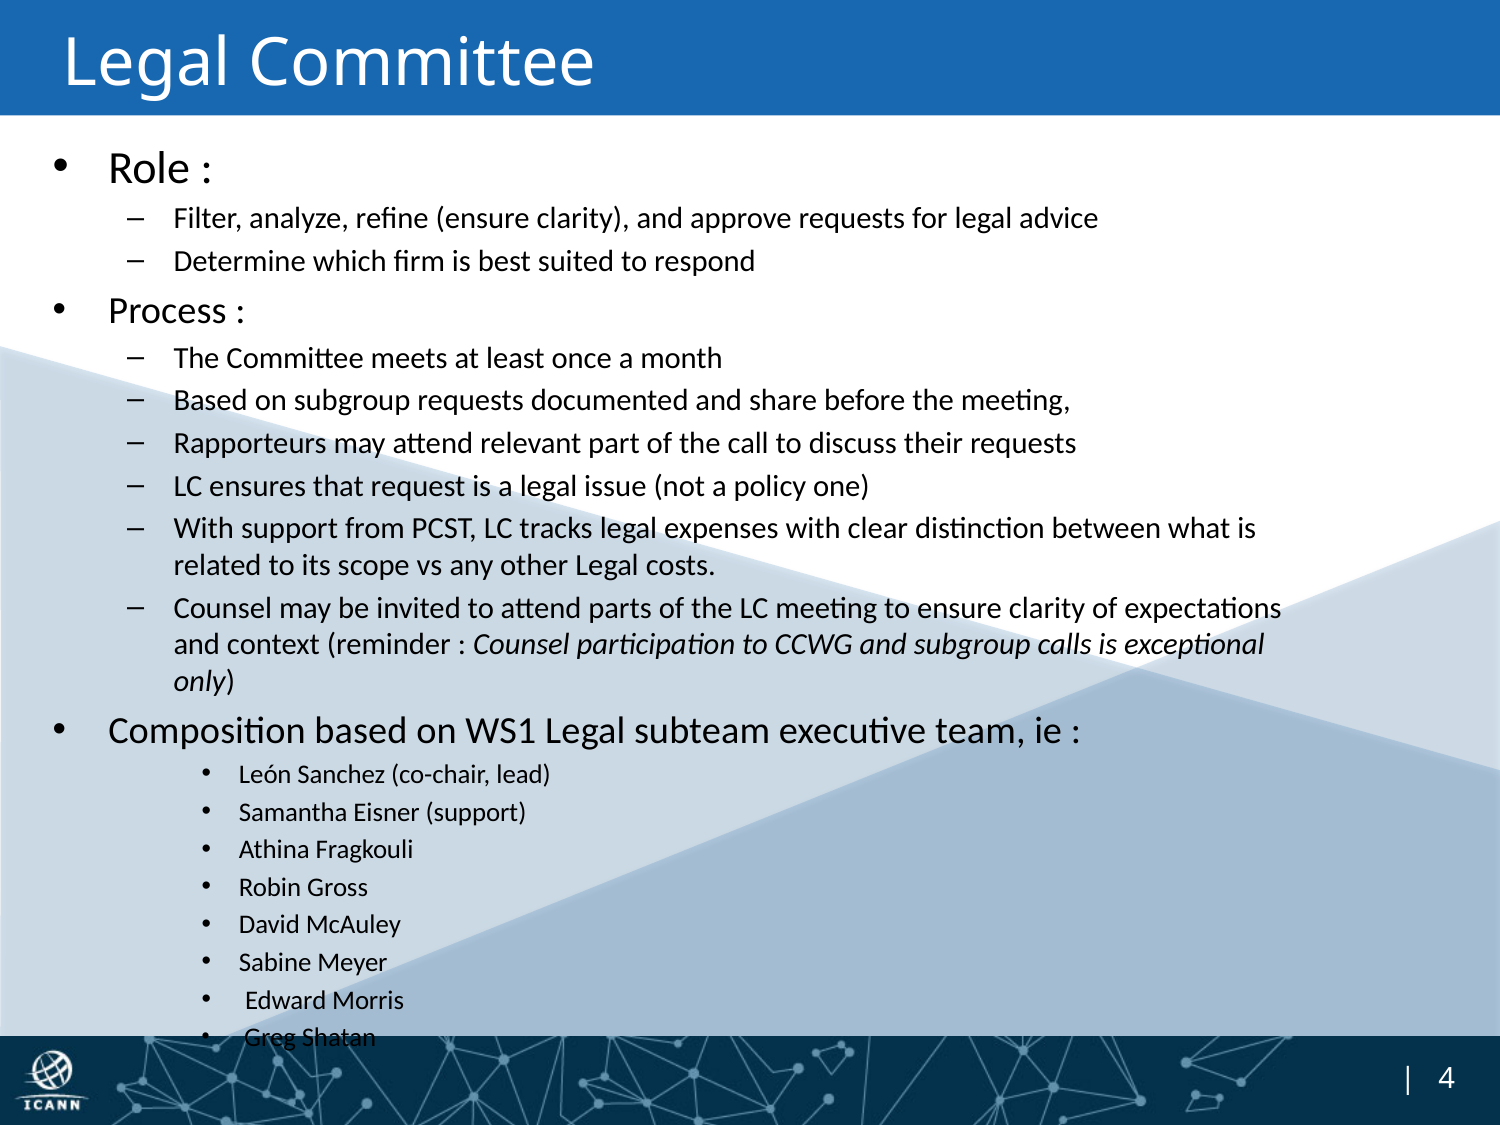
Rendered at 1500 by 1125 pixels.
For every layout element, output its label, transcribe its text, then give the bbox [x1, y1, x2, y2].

text_box Role : Filter, analyze, refine (ensure clarity), and approve requests for legal advice Determine which firm is best suited to respond Process : The Committee meets at least once a month Based on subgroup requests documented and share before the meeting, Rapporteurs may attend relevant part of the call to discuss their requests LC ensures that request is a legal issue (not a policy one) With support from PCST, LC tracks legal expenses with clear distinction between what is related to its scope vs any other Legal costs. Counsel may be invited to attend parts of the LC meeting to ensure clarity of expectations and context (reminder : Counsel participation to CCWG and subgroup calls is exceptional only) Composition based on WS1 Legal subteam executive team, ie : León Sanchez (co-chair, lead) Samantha Eisner (support) Athina Fragkouli Robin Gross David McAuley Sabine Meyer Edward Morris Greg Shatan [37, 129, 1347, 1069]
picture [0, 1036, 1500, 1125]
title Legal Committee [0, 0, 1500, 116]
